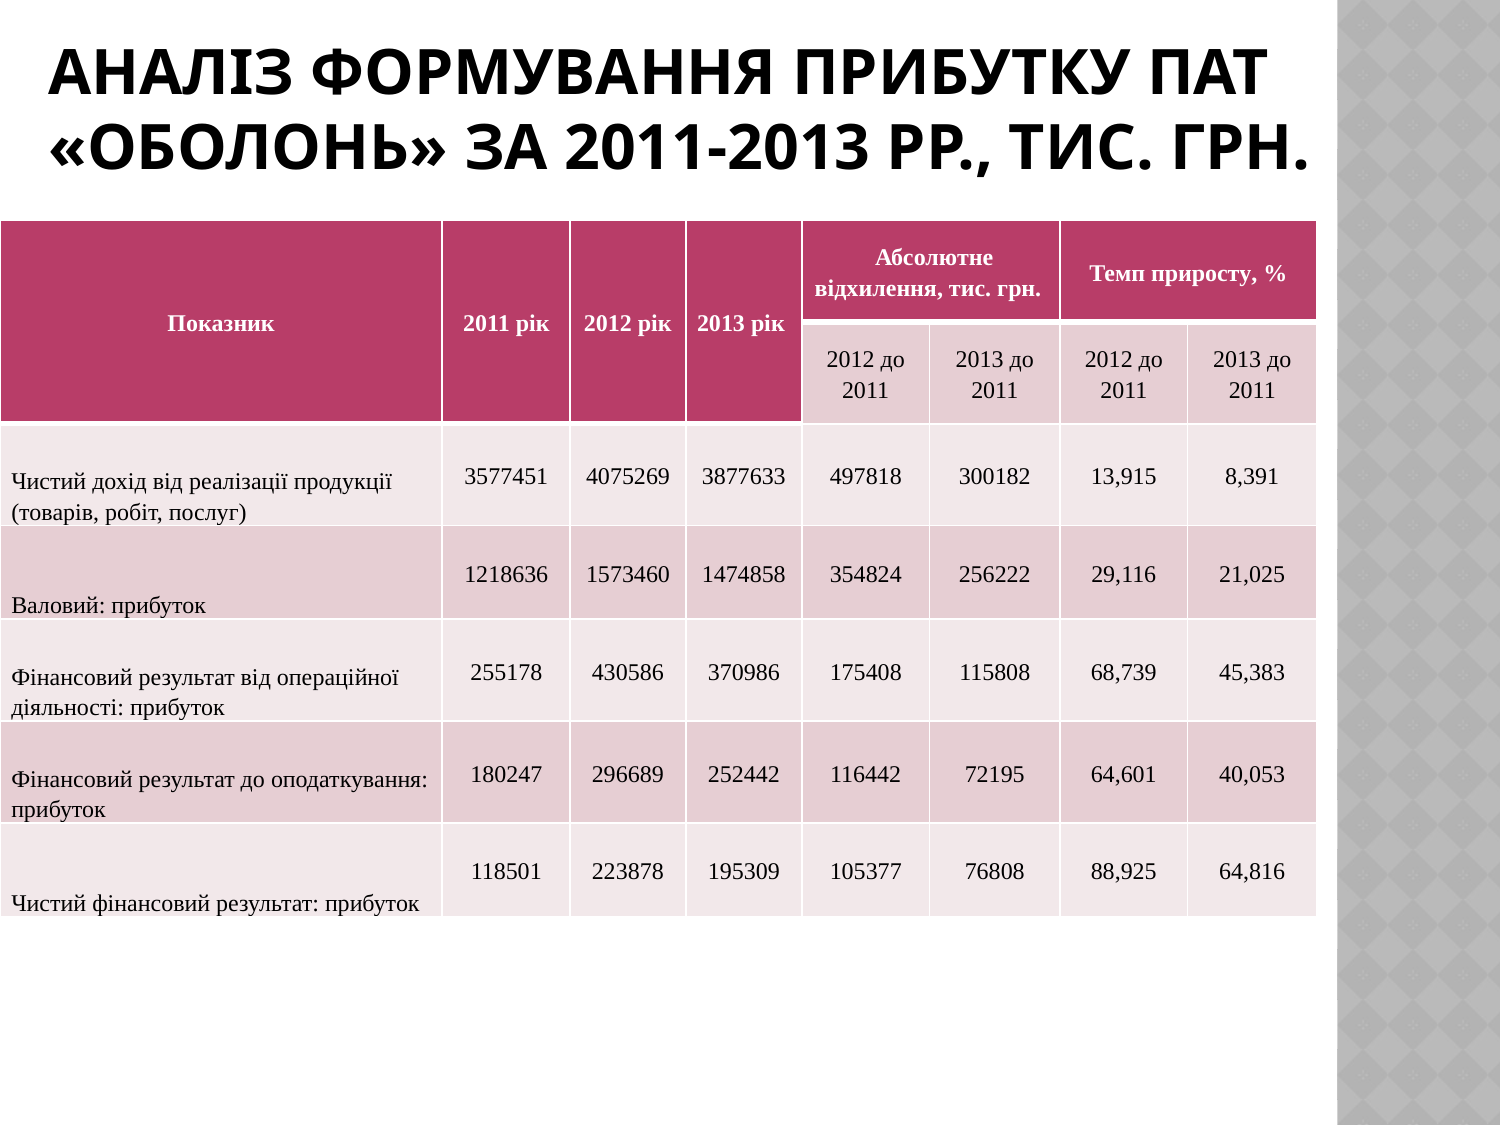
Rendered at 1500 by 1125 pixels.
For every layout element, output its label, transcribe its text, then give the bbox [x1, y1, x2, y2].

table_cell 4075269 [571, 426, 685, 525]
table_cell 354824 [803, 526, 929, 618]
table_cell 2012 до 2011 [803, 325, 929, 423]
title Аналіз формування прибутку ПАТ «Оболонь» за 2011-2013 рр., тис. грн. [41, 30, 1392, 183]
table_header 2012 рік [571, 221, 685, 421]
table_cell 68,739 [1061, 620, 1187, 720]
table_cell 2012 до 2011 [1061, 325, 1187, 423]
table_cell Фінансовий результат від операційної діяльності: прибуток [1, 620, 441, 720]
table_cell 40,053 [1188, 722, 1316, 822]
table_cell 64,601 [1061, 722, 1187, 822]
table_cell 2013 до 2011 [1188, 325, 1316, 423]
table_cell 3877633 [687, 426, 801, 525]
table_cell 370986 [687, 620, 801, 720]
table_cell Чистий фінансовий результат: прибуток [1, 824, 441, 916]
table_cell 255178 [443, 620, 569, 720]
table_cell 88,925 [1061, 824, 1187, 916]
table_cell Валовий: прибуток [1, 526, 441, 618]
table_cell 1218636 [443, 526, 569, 618]
table_cell 430586 [571, 620, 685, 720]
table_header Показник [1, 221, 441, 421]
table_cell 497818 [803, 425, 929, 525]
table_cell 8,391 [1188, 425, 1316, 525]
table_cell 64,816 [1188, 824, 1316, 916]
table_cell 45,383 [1188, 620, 1316, 720]
table_cell 72195 [930, 722, 1059, 822]
table_cell 223878 [571, 824, 685, 916]
table_cell 252442 [687, 722, 801, 822]
table_header Темп приросту, % [1061, 221, 1316, 319]
table_cell 256222 [930, 526, 1059, 618]
table_cell 180247 [443, 722, 569, 822]
table_cell 115808 [930, 620, 1059, 720]
table_cell 2013 до 2011 [930, 325, 1059, 423]
table_cell 118501 [443, 824, 569, 916]
table_cell 21,025 [1188, 526, 1316, 618]
table_cell 3577451 [443, 426, 569, 525]
table_cell 300182 [930, 425, 1059, 525]
table_cell 13,915 [1061, 425, 1187, 525]
table_cell Чистий дохід від реалізації продукції (товарів, робіт, послуг) [1, 426, 441, 525]
table_cell 29,116 [1061, 526, 1187, 618]
table_cell 116442 [803, 722, 929, 822]
table_cell 0 [1337, 0, 1500, 1125]
table_cell 175408 [803, 620, 929, 720]
table_cell Фінансовий результат до оподаткування: прибуток [1, 722, 441, 822]
table_cell 1573460 [571, 526, 685, 618]
table_cell 1474858 [687, 526, 801, 618]
table_header Абсолютне відхилення, тис. грн. [803, 221, 1059, 319]
table_cell 296689 [571, 722, 685, 822]
table_cell 76808 [930, 824, 1059, 916]
table_header 2011 рік [443, 221, 569, 421]
table_cell 105377 [803, 824, 929, 916]
table_header 2013 рік [687, 221, 801, 421]
table_cell 195309 [687, 824, 801, 916]
